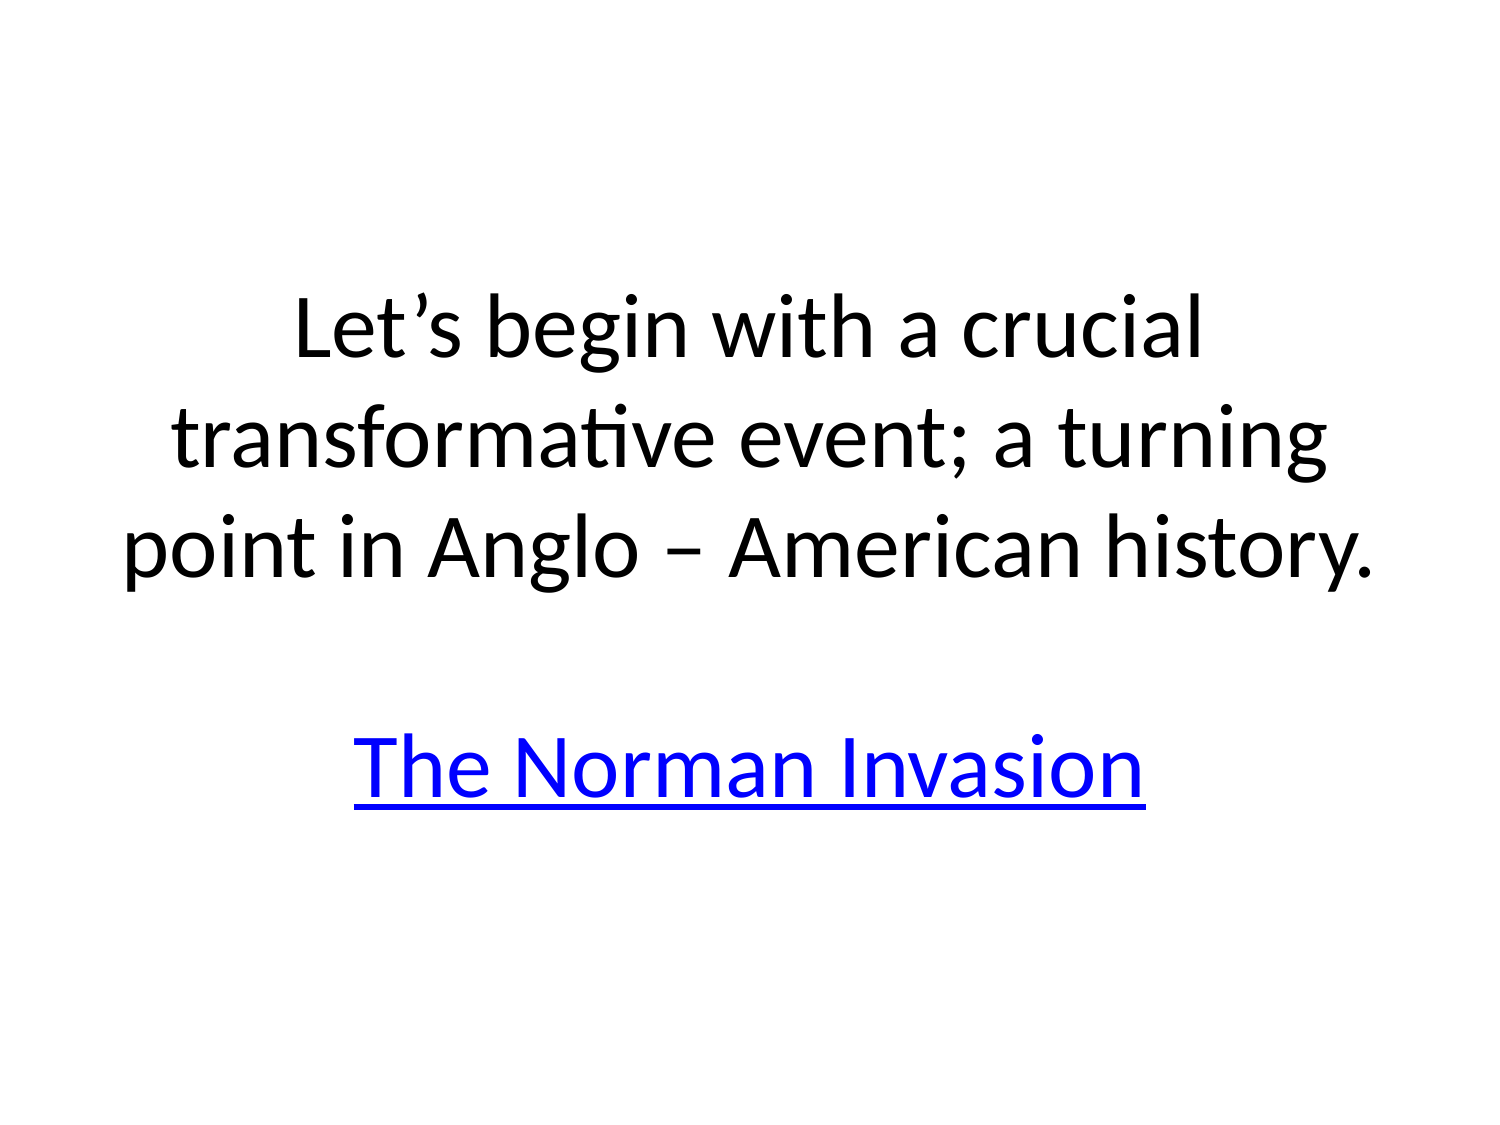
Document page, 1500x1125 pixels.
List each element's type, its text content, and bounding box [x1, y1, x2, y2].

title Let’s begin with a crucial transformative event; a turning point in Anglo – American history. The Norman Invasion [74, 44, 1426, 1038]
